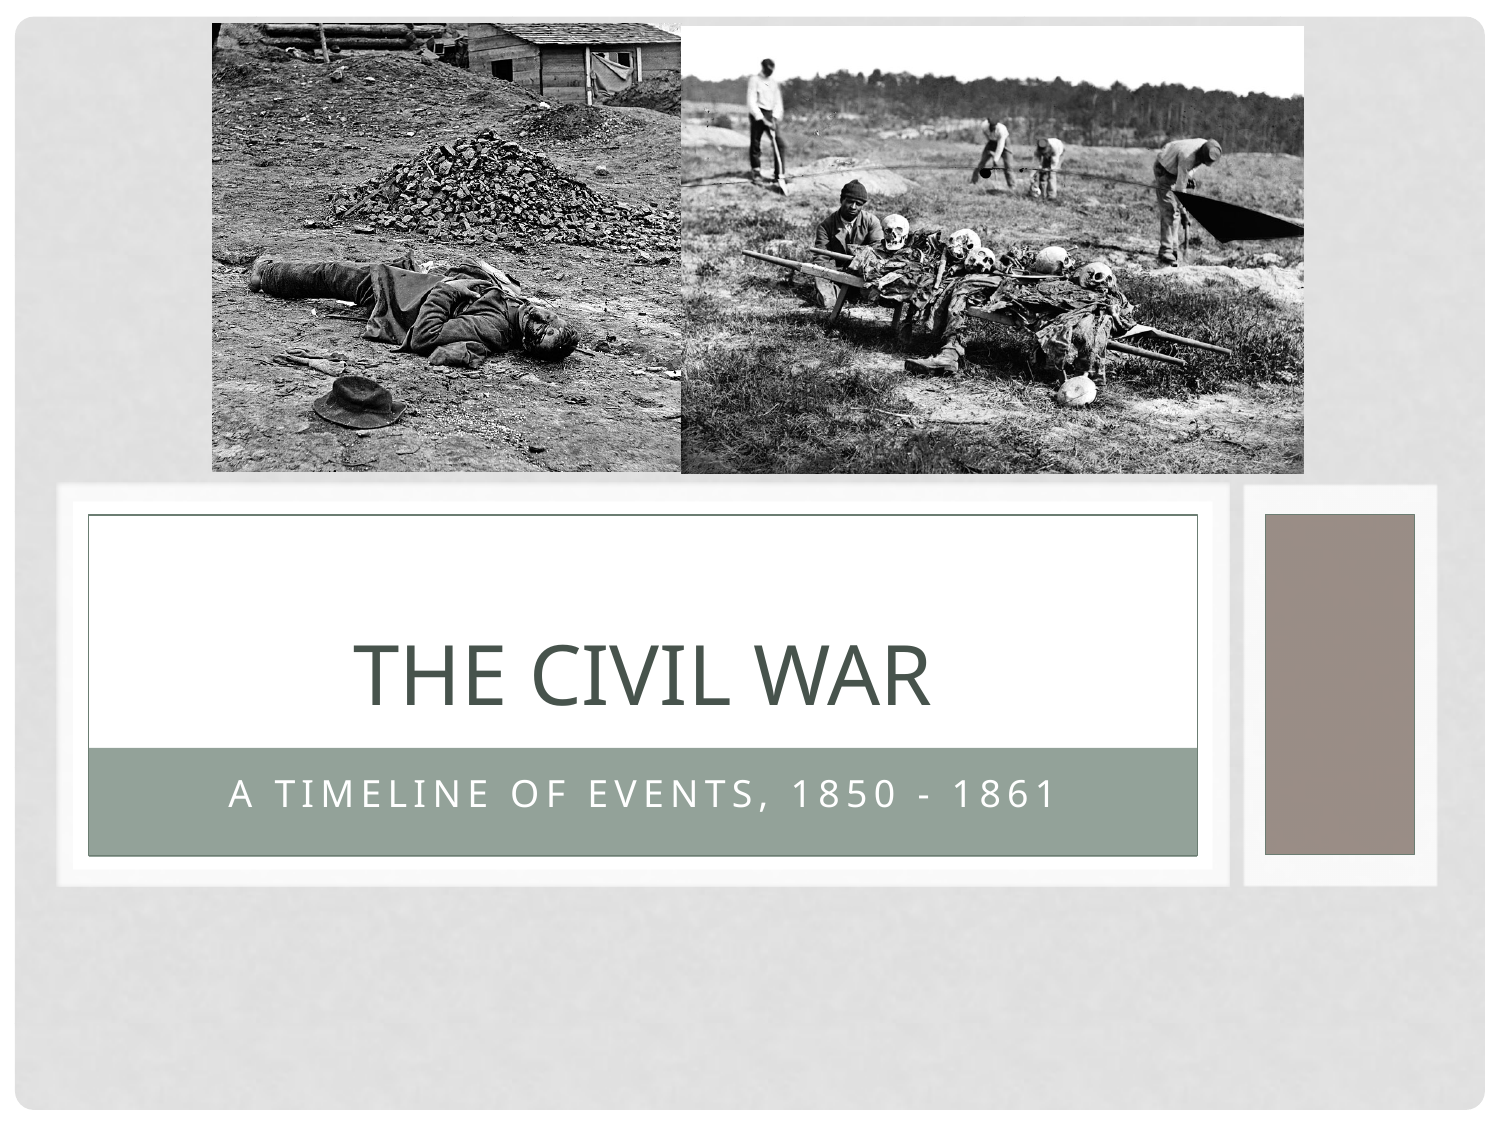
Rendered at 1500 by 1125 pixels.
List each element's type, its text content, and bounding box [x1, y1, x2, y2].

title The Civil War [99, 529, 1187, 730]
subtitle A timeline of events, 1850 - 1861 [105, 762, 1181, 838]
picture [212, 23, 1304, 474]
